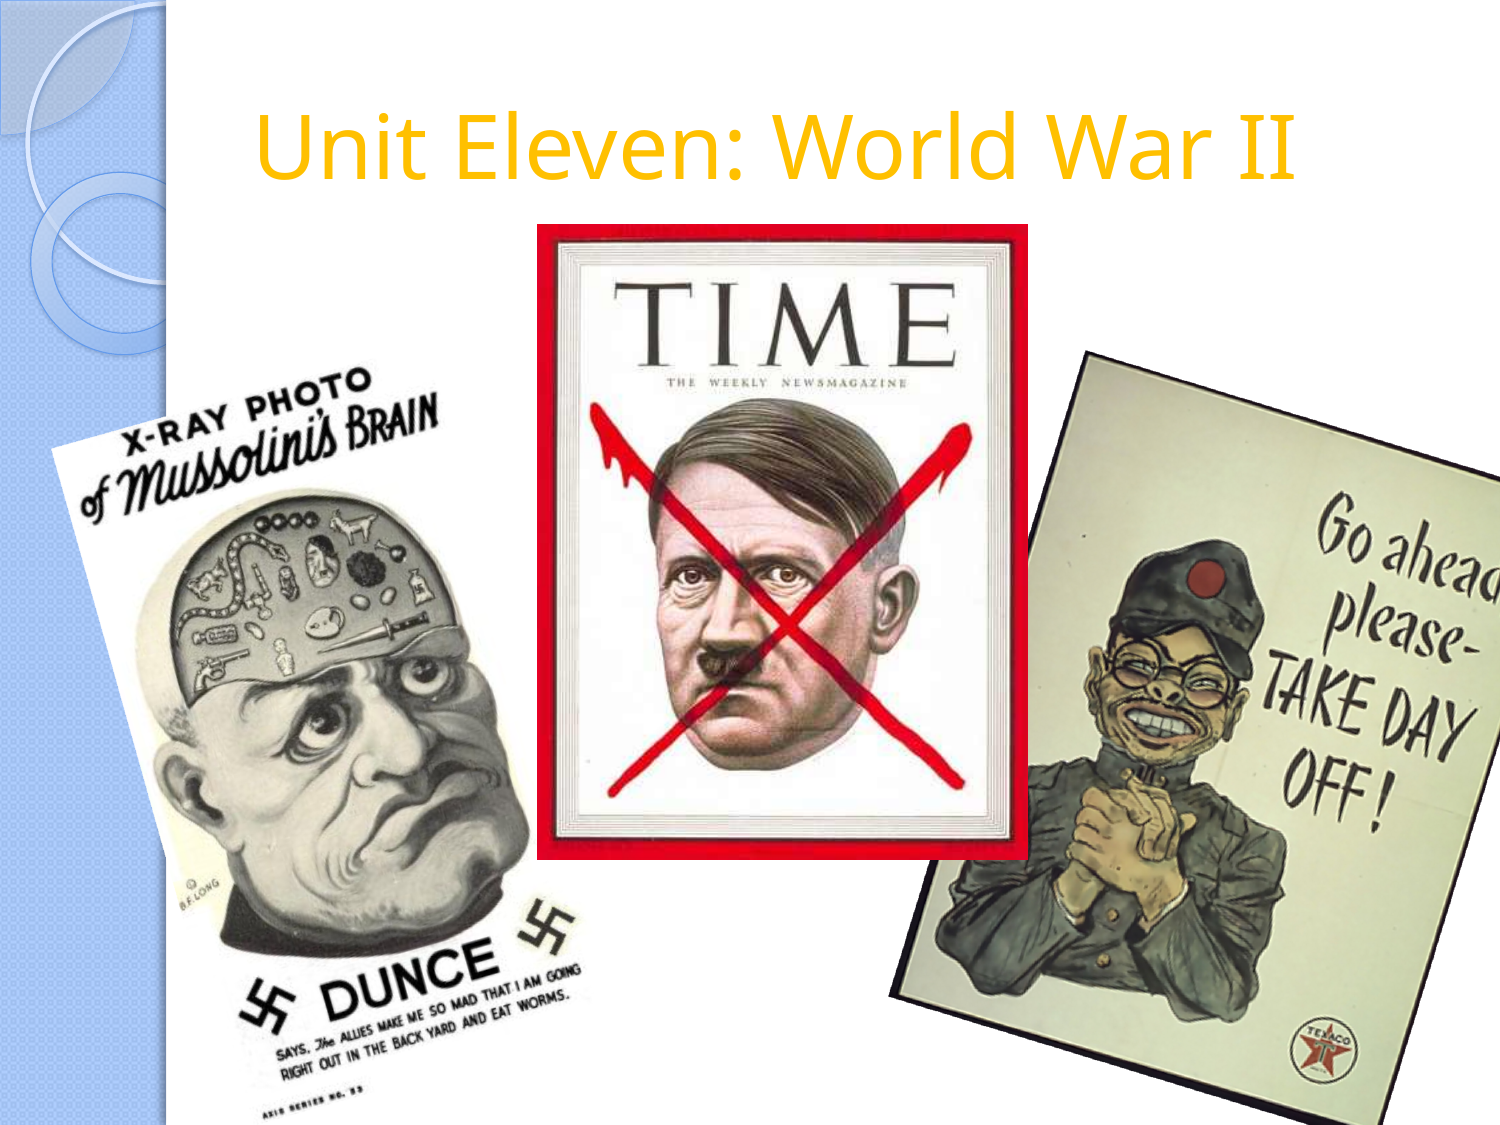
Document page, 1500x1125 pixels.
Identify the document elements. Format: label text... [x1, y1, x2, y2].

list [138, 382, 530, 1090]
picture [292, 344, 437, 382]
picture [530, 713, 617, 1048]
picture [889, 351, 1500, 1125]
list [537, 224, 1028, 860]
picture [232, 1090, 377, 1125]
title Unit Eleven: World War II [237, 50, 1468, 238]
picture [52, 425, 138, 755]
